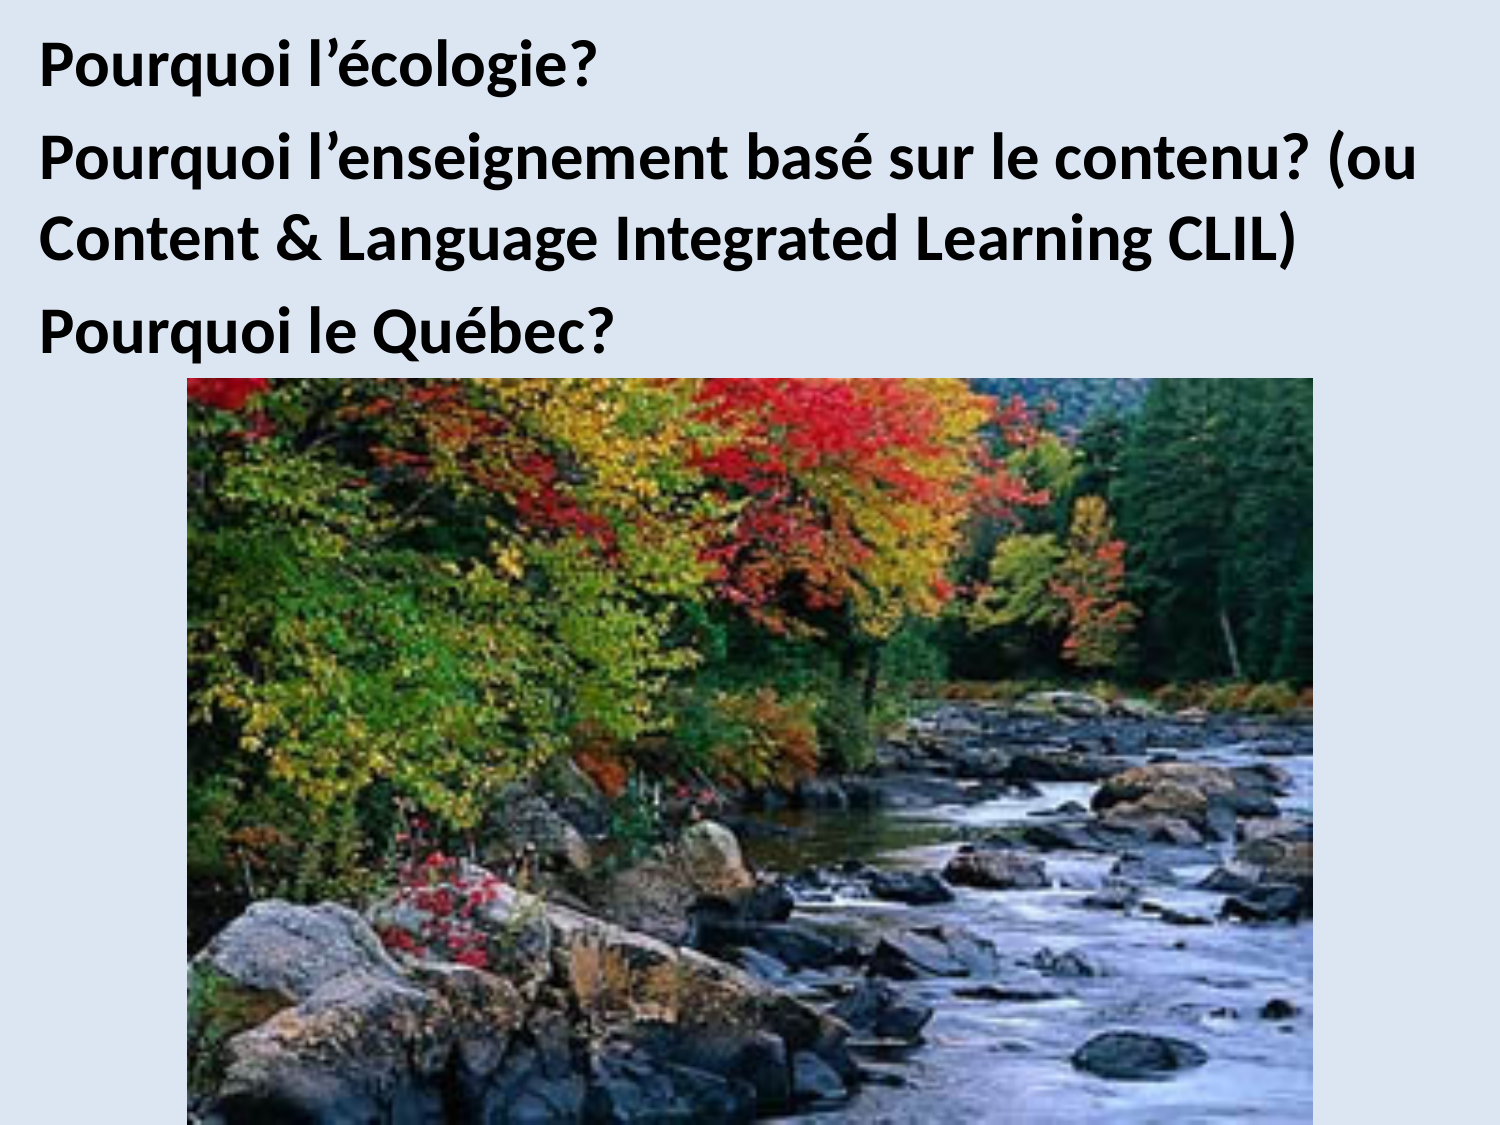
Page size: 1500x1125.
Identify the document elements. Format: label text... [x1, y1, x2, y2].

picture [186, 378, 1313, 1125]
list Pourquoi l’écologie? Pourquoi l’enseignement basé sur le contenu? (ou Content & Language Integrated Learning CLIL) Pourquoi le Québec? [24, 12, 1488, 263]
